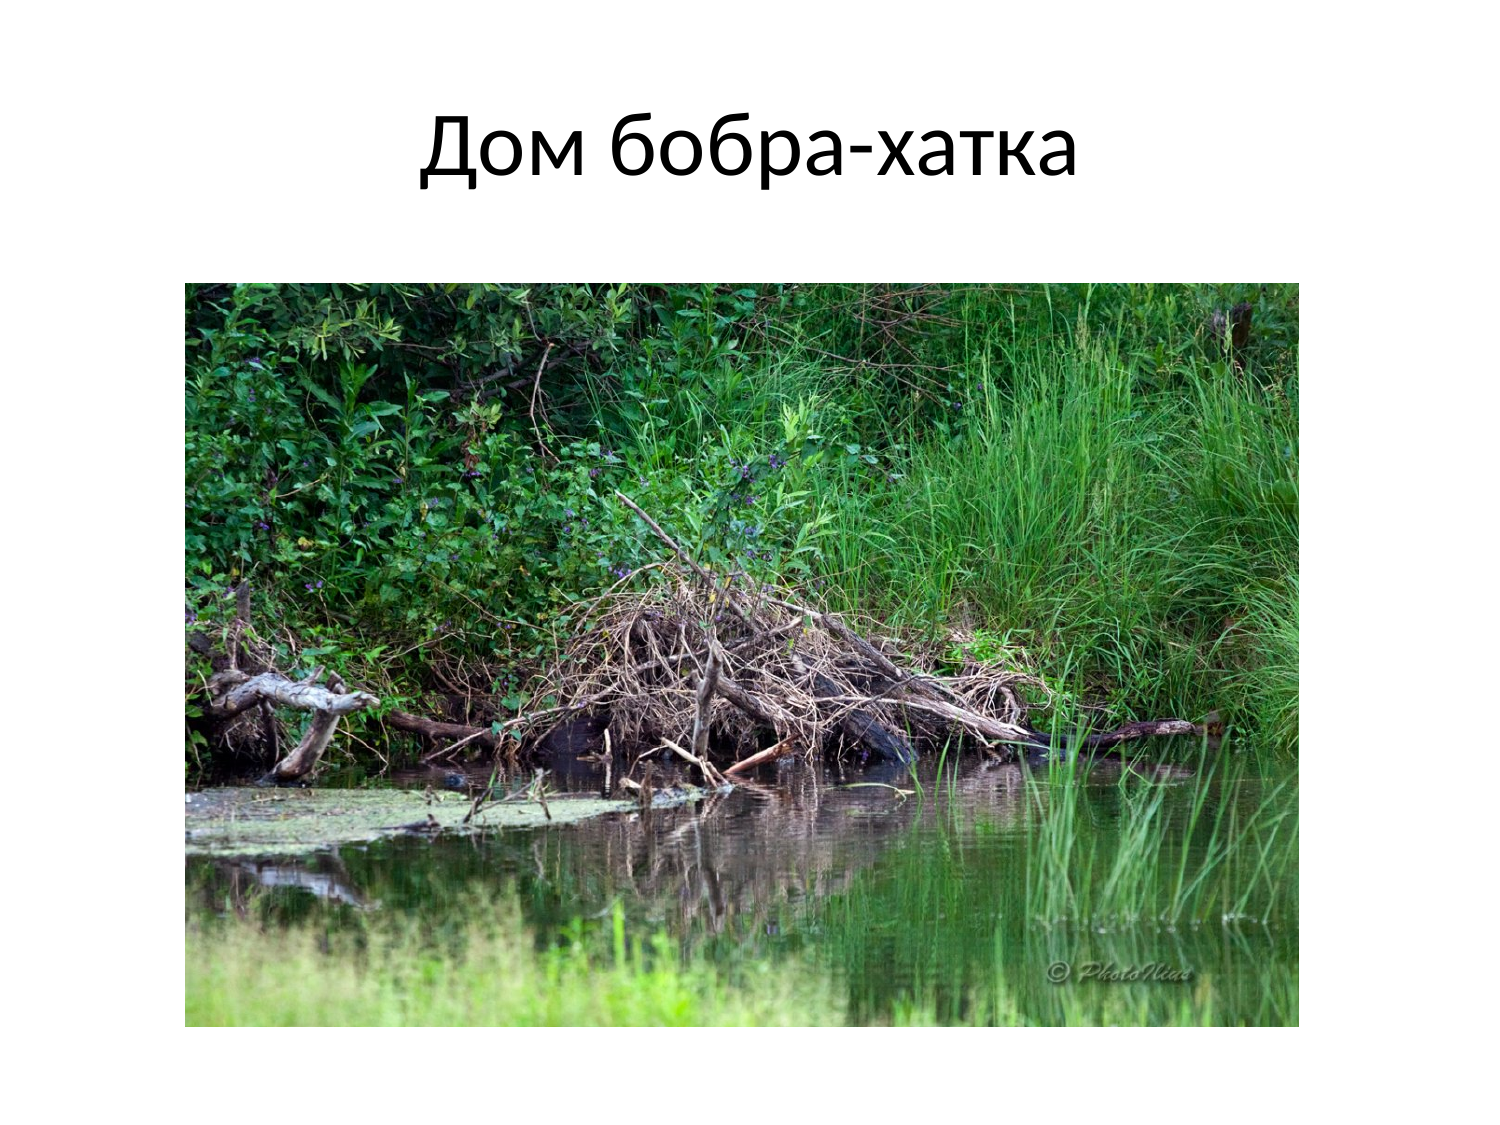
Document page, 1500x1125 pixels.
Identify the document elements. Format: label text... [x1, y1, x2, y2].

title Дом бобра-хатка [75, 45, 1425, 233]
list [184, 283, 1300, 1027]
